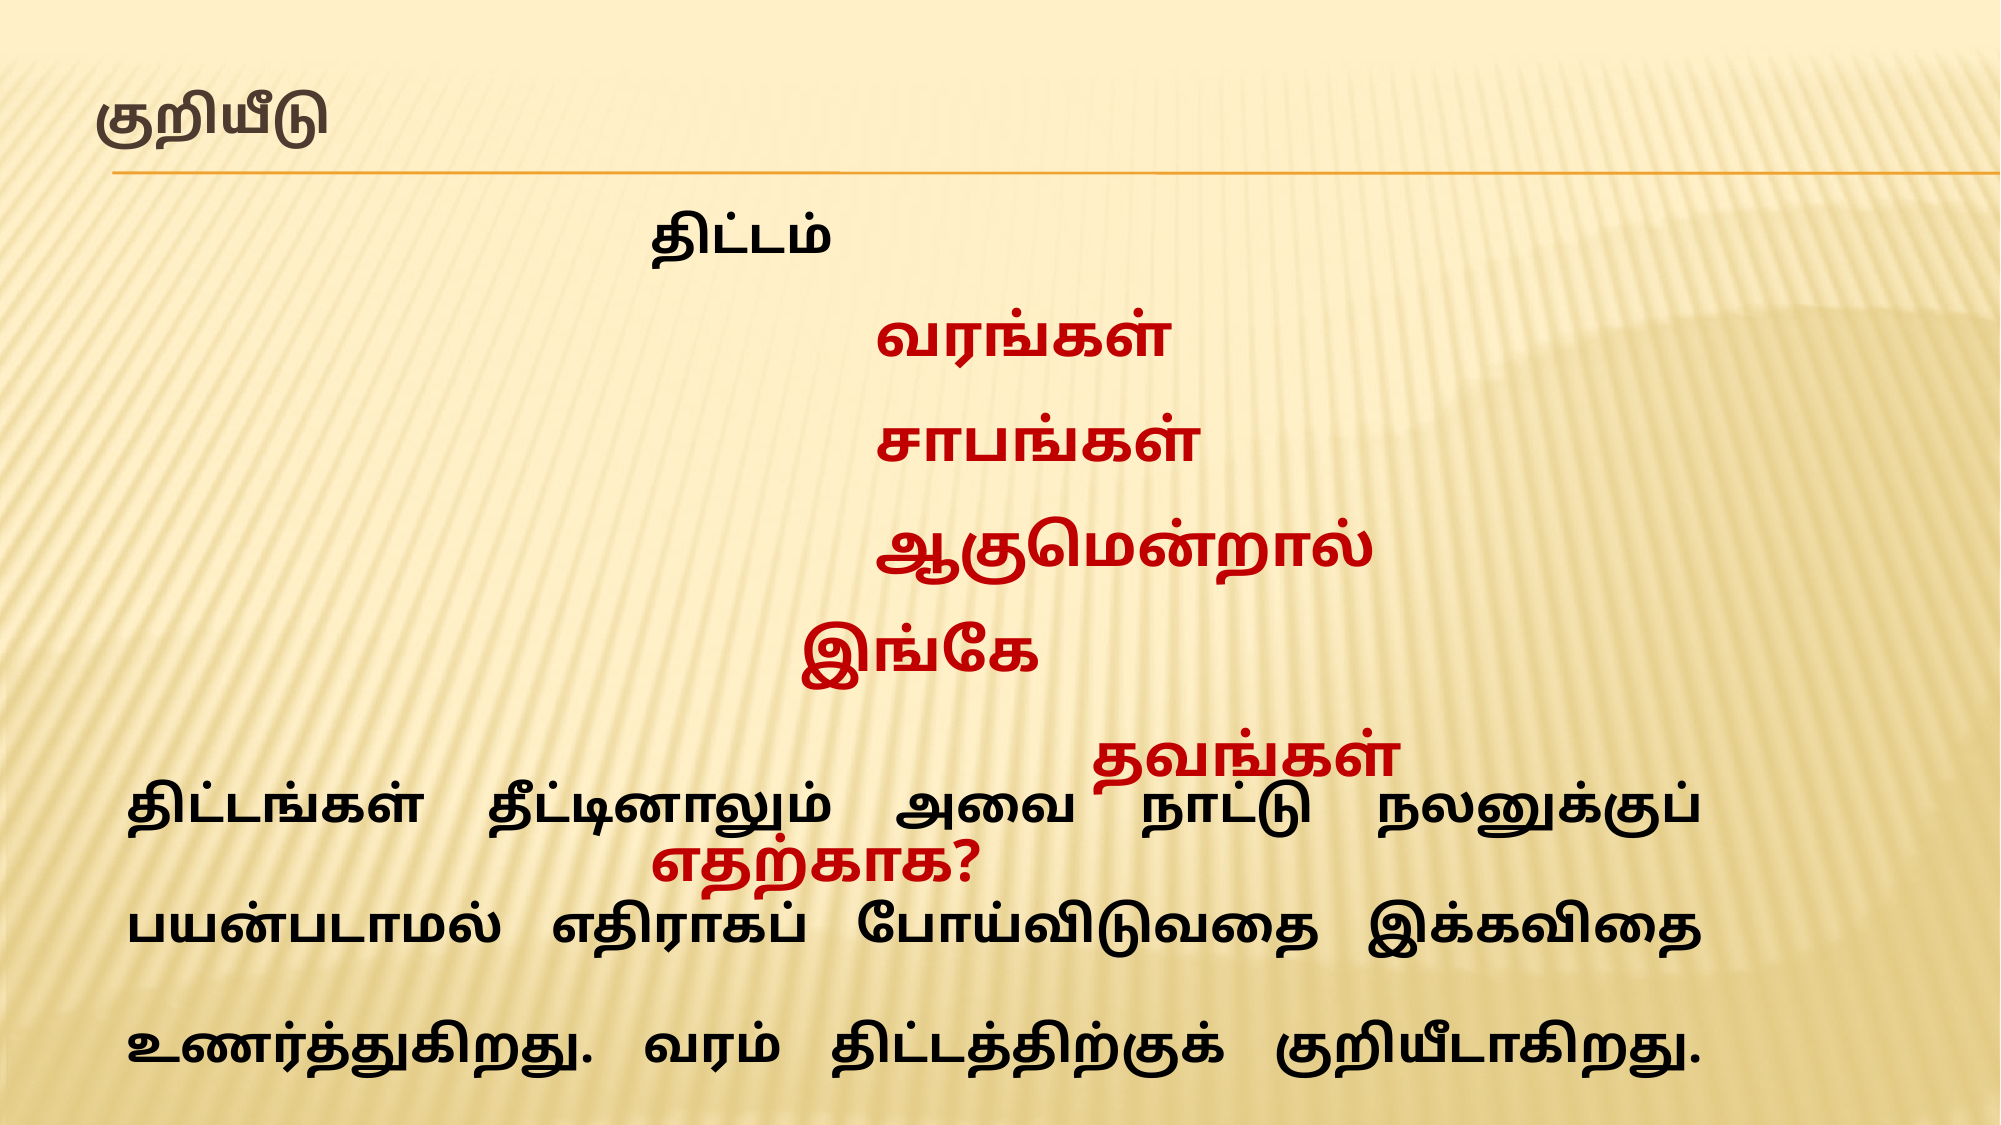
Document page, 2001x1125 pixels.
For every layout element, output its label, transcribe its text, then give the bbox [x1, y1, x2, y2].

title குறியீடு [66, 75, 1967, 213]
text_box திட்டம் வரங்கள் சாபங்கள் ஆகுமென்றால் இங்கே தவங்கள் எதற்காக? [635, 187, 1636, 704]
text_box திட்டங்கள் தீட்டினாலும் அவை நாட்டு நலனுக்குப் பயன்படாமல் எதிராகப் போய்விடுவதை இக்கவிதை உணர்த்துகிறது. வரம் திட்டத்திற்குக் குறியீடாகிறது. சாபம் அதன் பயனற்ற விளைவுக்குக் குறியீடாகிறது. [111, 704, 1718, 1125]
